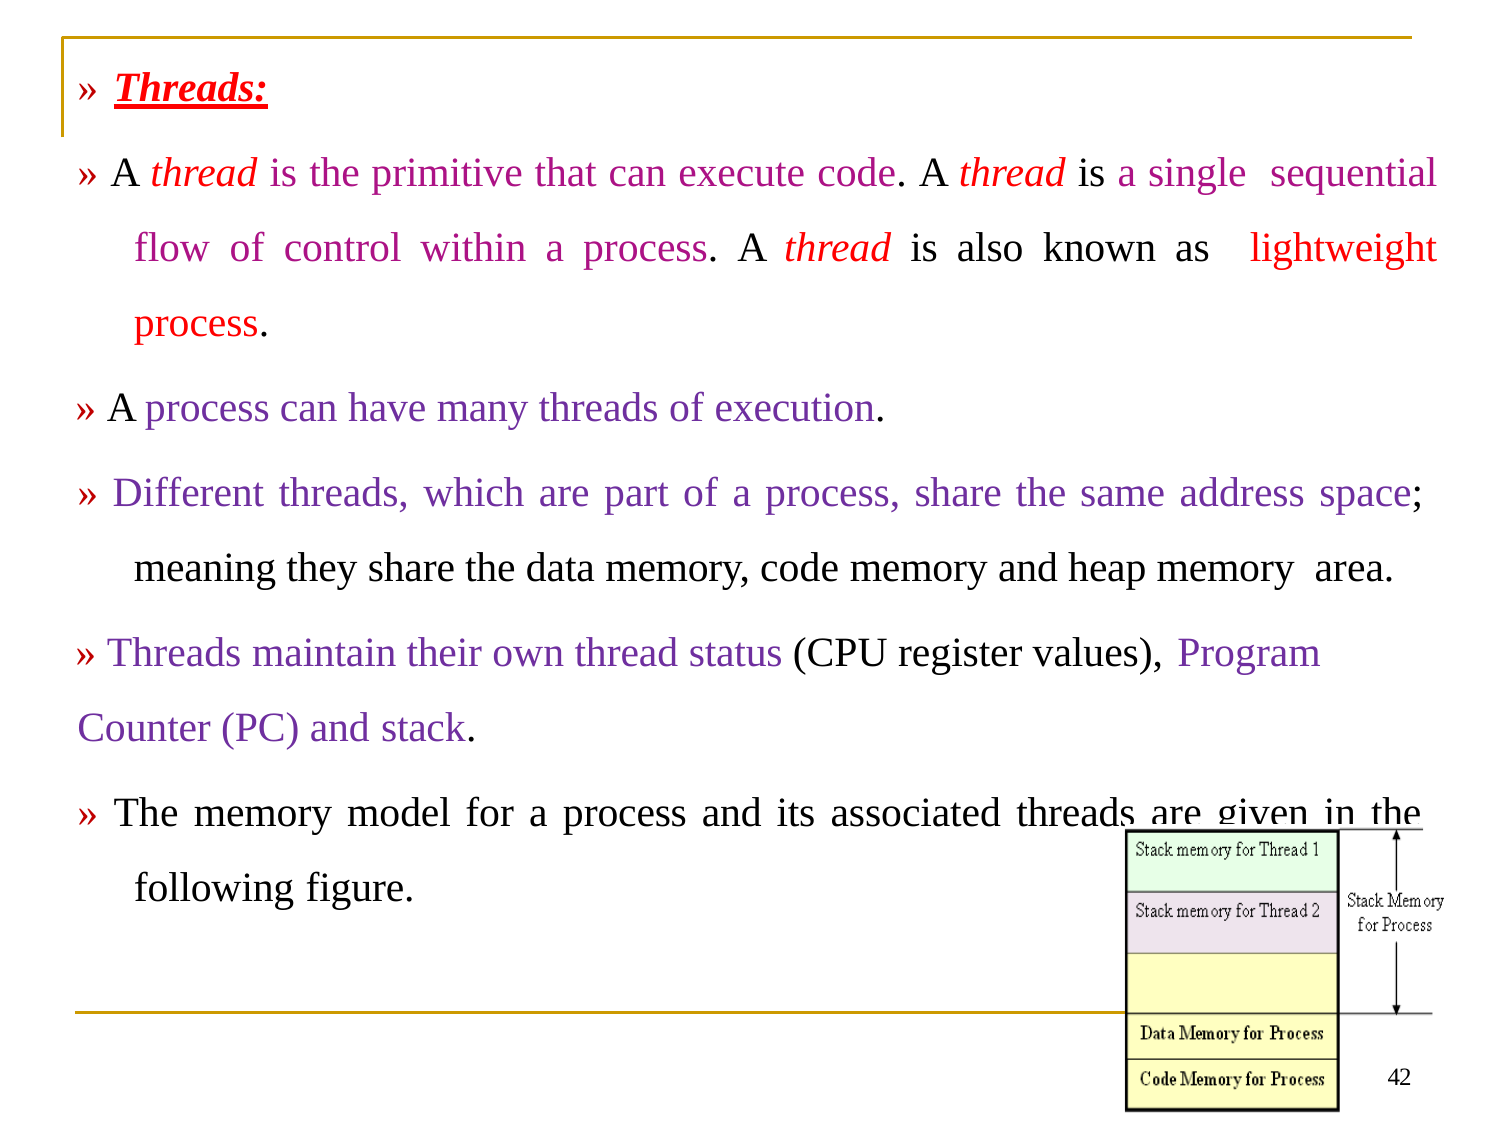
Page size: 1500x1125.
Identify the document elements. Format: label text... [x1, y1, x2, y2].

text_box [1124, 824, 1446, 1125]
text_box » Threads: » A thread is the primitive that can execute code. A thread is a single sequential flow of control within a process. A thread is also known as lightweight process. » A process can have many threads of execution. » Different threads, which are part of a process, share the same address space; meaning they share the data memory, code memory and heap memory area. » Threads maintain their own thread status (CPU register values), Program Counter (PC) and stack. » The memory model for a process and its associated threads are given in the following figure. [75, 57, 1439, 911]
slide_number 42 [1381, 1061, 1417, 1125]
